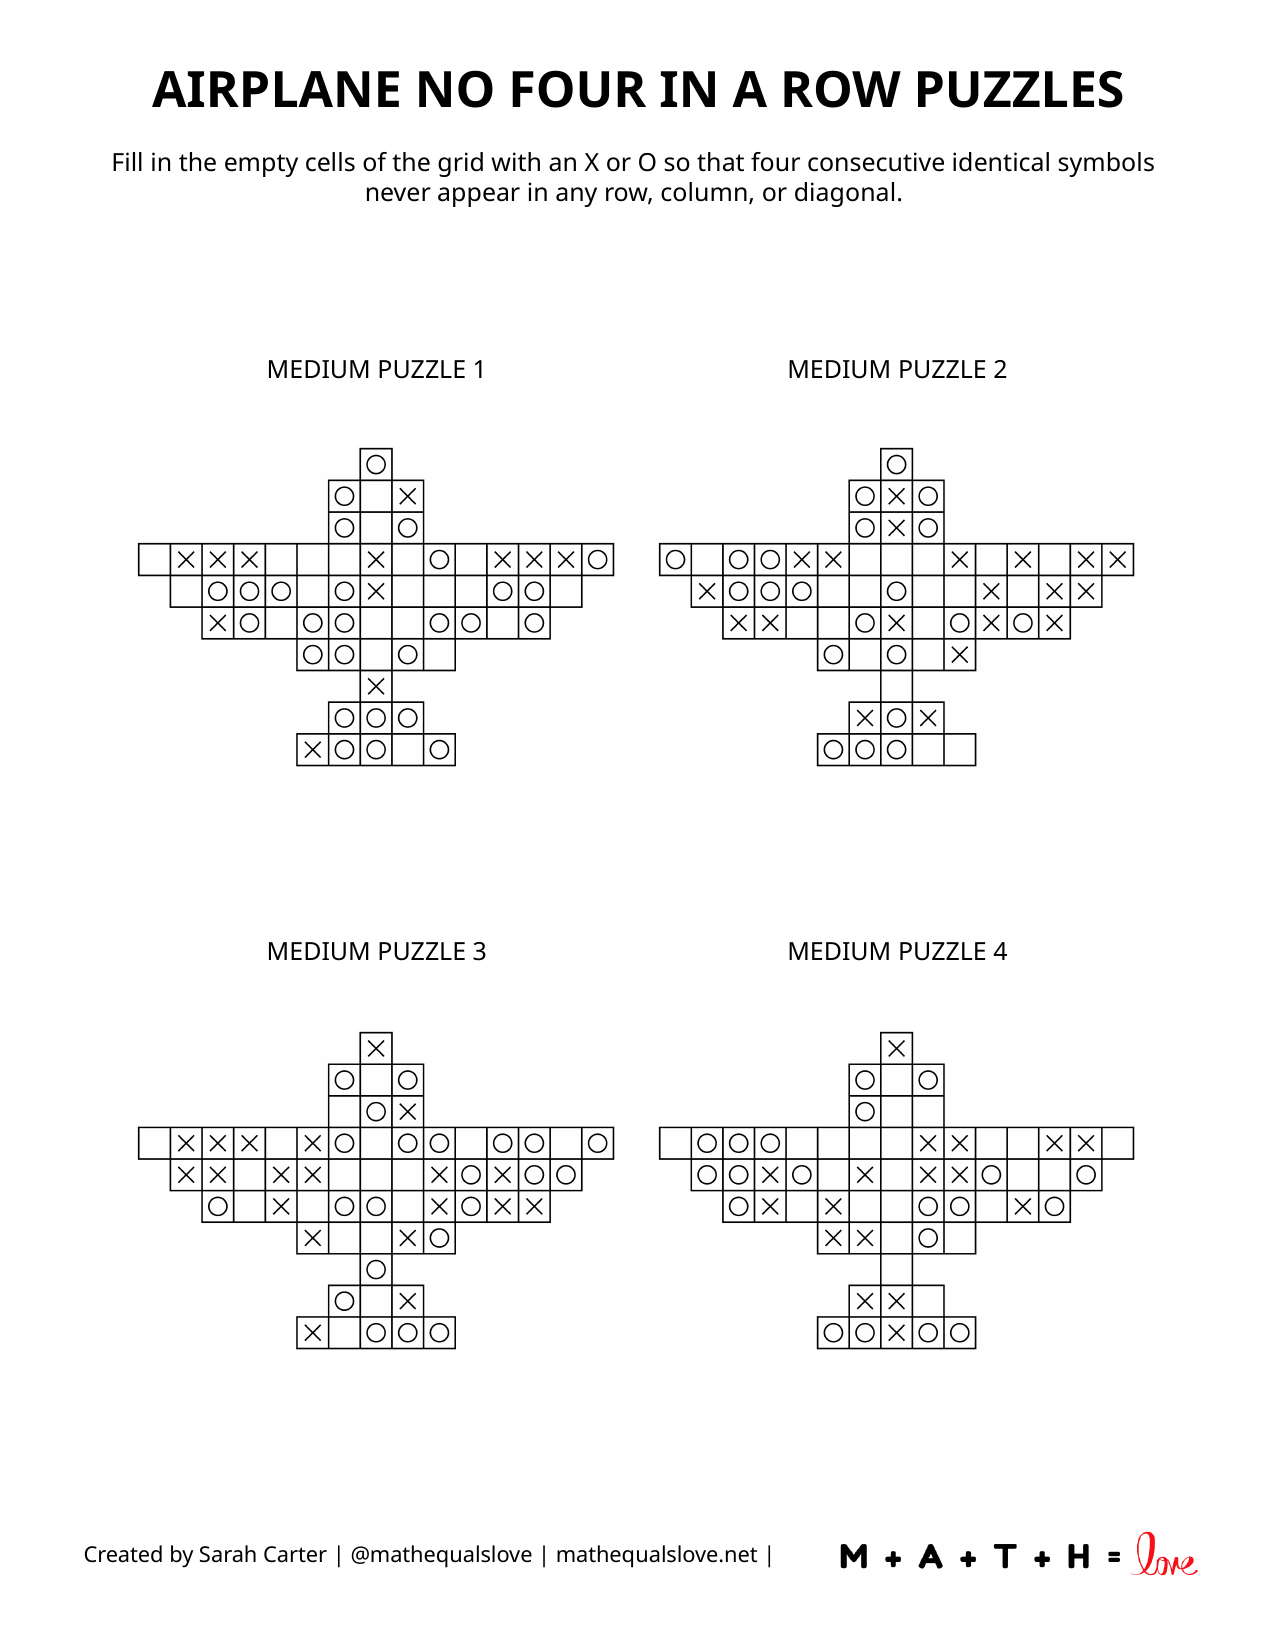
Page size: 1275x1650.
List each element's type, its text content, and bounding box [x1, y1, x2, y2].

text_box Created by Sarah Carter | @mathequalslove | mathequalslove.net | [68, 1533, 826, 1575]
picture [136, 1030, 615, 1351]
picture [826, 1528, 1207, 1580]
picture [136, 447, 615, 768]
text_box MEDIUM PUZZLE 3 [138, 935, 617, 987]
text_box Fill in the empty cells of the grid with an X or O so that four consecutive identical symbols never appear in any row, column, or diagonal. [0, 139, 1275, 215]
text_box MEDIUM PUZZLE 4 [658, 935, 1137, 987]
text_box AIRPLANE NO FOUR IN A ROW PUZZLES [66, 49, 1211, 125]
text_box MEDIUM PUZZLE 2 [658, 353, 1137, 404]
picture [657, 1030, 1136, 1351]
text_box MEDIUM PUZZLE 1 [138, 353, 617, 404]
picture [657, 447, 1136, 768]
